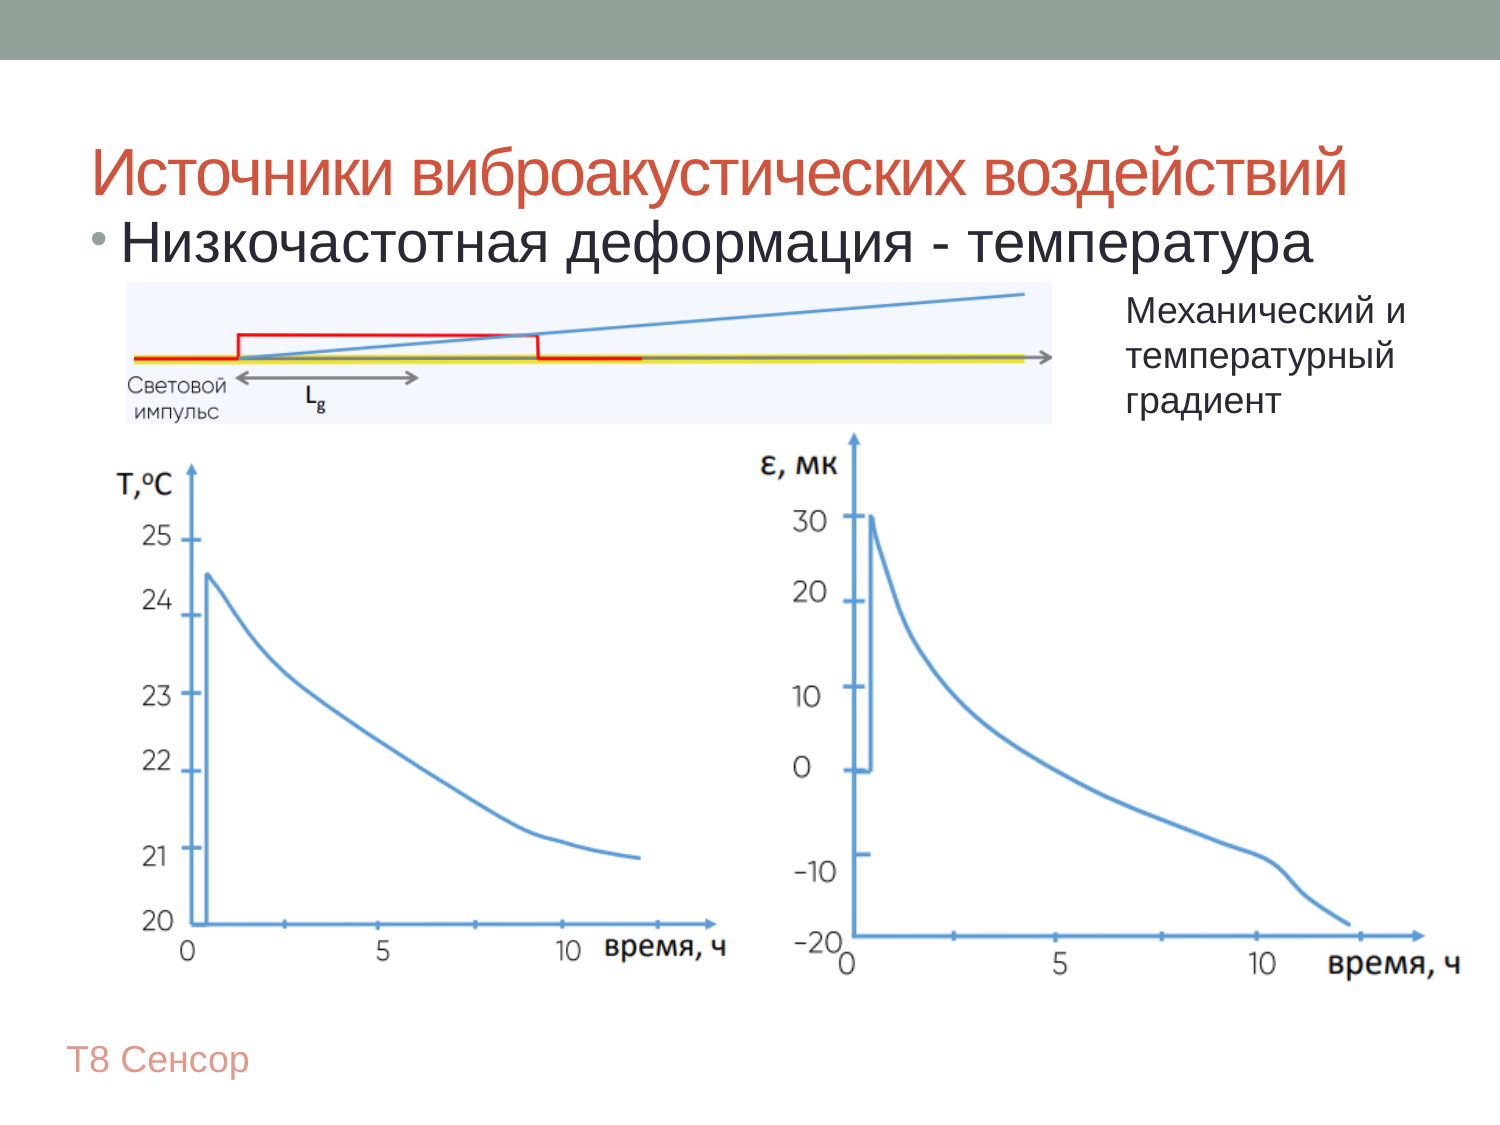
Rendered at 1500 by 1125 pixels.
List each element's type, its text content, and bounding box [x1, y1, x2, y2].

list Низкочастотная деформация - температура [75, 196, 1425, 1005]
text_box Механический и температурный градиент [1110, 278, 1434, 426]
picture [754, 429, 1470, 996]
picture [125, 282, 1053, 424]
text_box Т8 Сенсор [51, 1027, 265, 1088]
picture [108, 455, 737, 970]
title Источники виброакустических воздействий [75, 87, 1425, 196]
